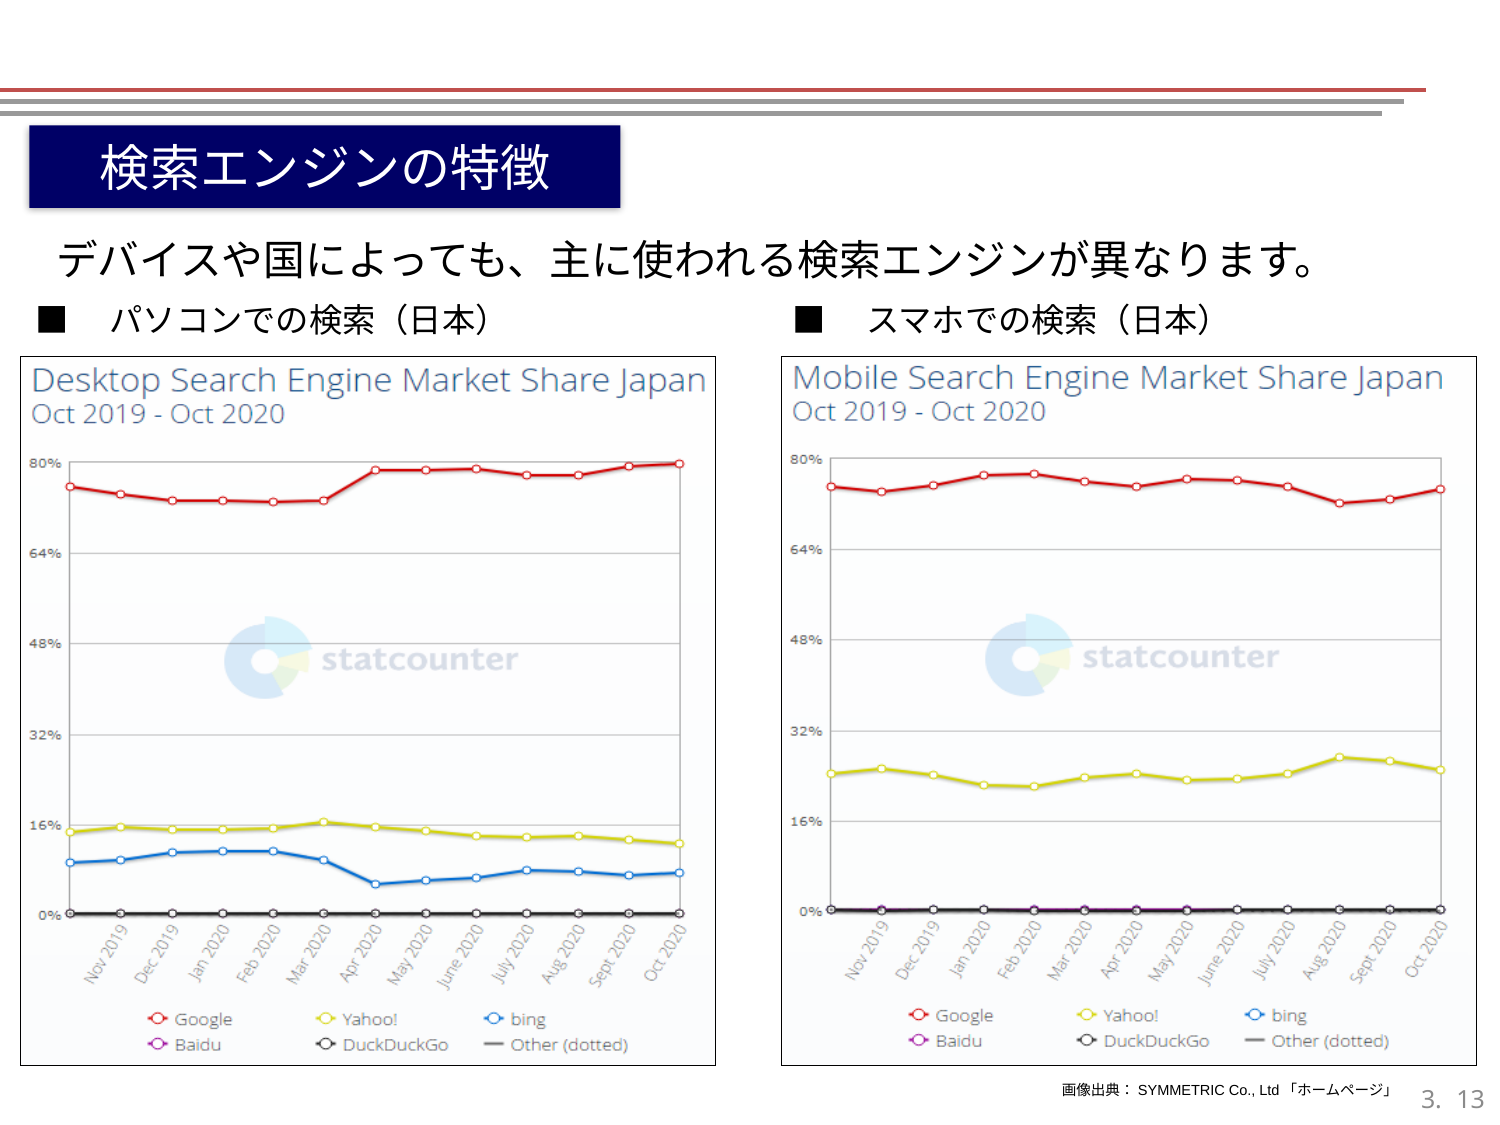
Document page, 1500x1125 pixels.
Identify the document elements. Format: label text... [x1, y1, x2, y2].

text_box ■ パソコンでの検索（日本） [18, 295, 537, 350]
text_box 画像出典：SYMMETRIC Co., Ltd「ホームページ」 [1009, 1074, 1413, 1106]
text_box ■ スマホでの検索（日本） [775, 295, 1294, 350]
text_box 検索エンジンの特徴 [29, 125, 621, 208]
picture [20, 356, 716, 1066]
picture [781, 356, 1477, 1066]
text_box デバイスや国によっても、主に使われる検索エンジンが異なります。 [39, 230, 1461, 307]
slide_number 12 [1381, 1065, 1500, 1125]
